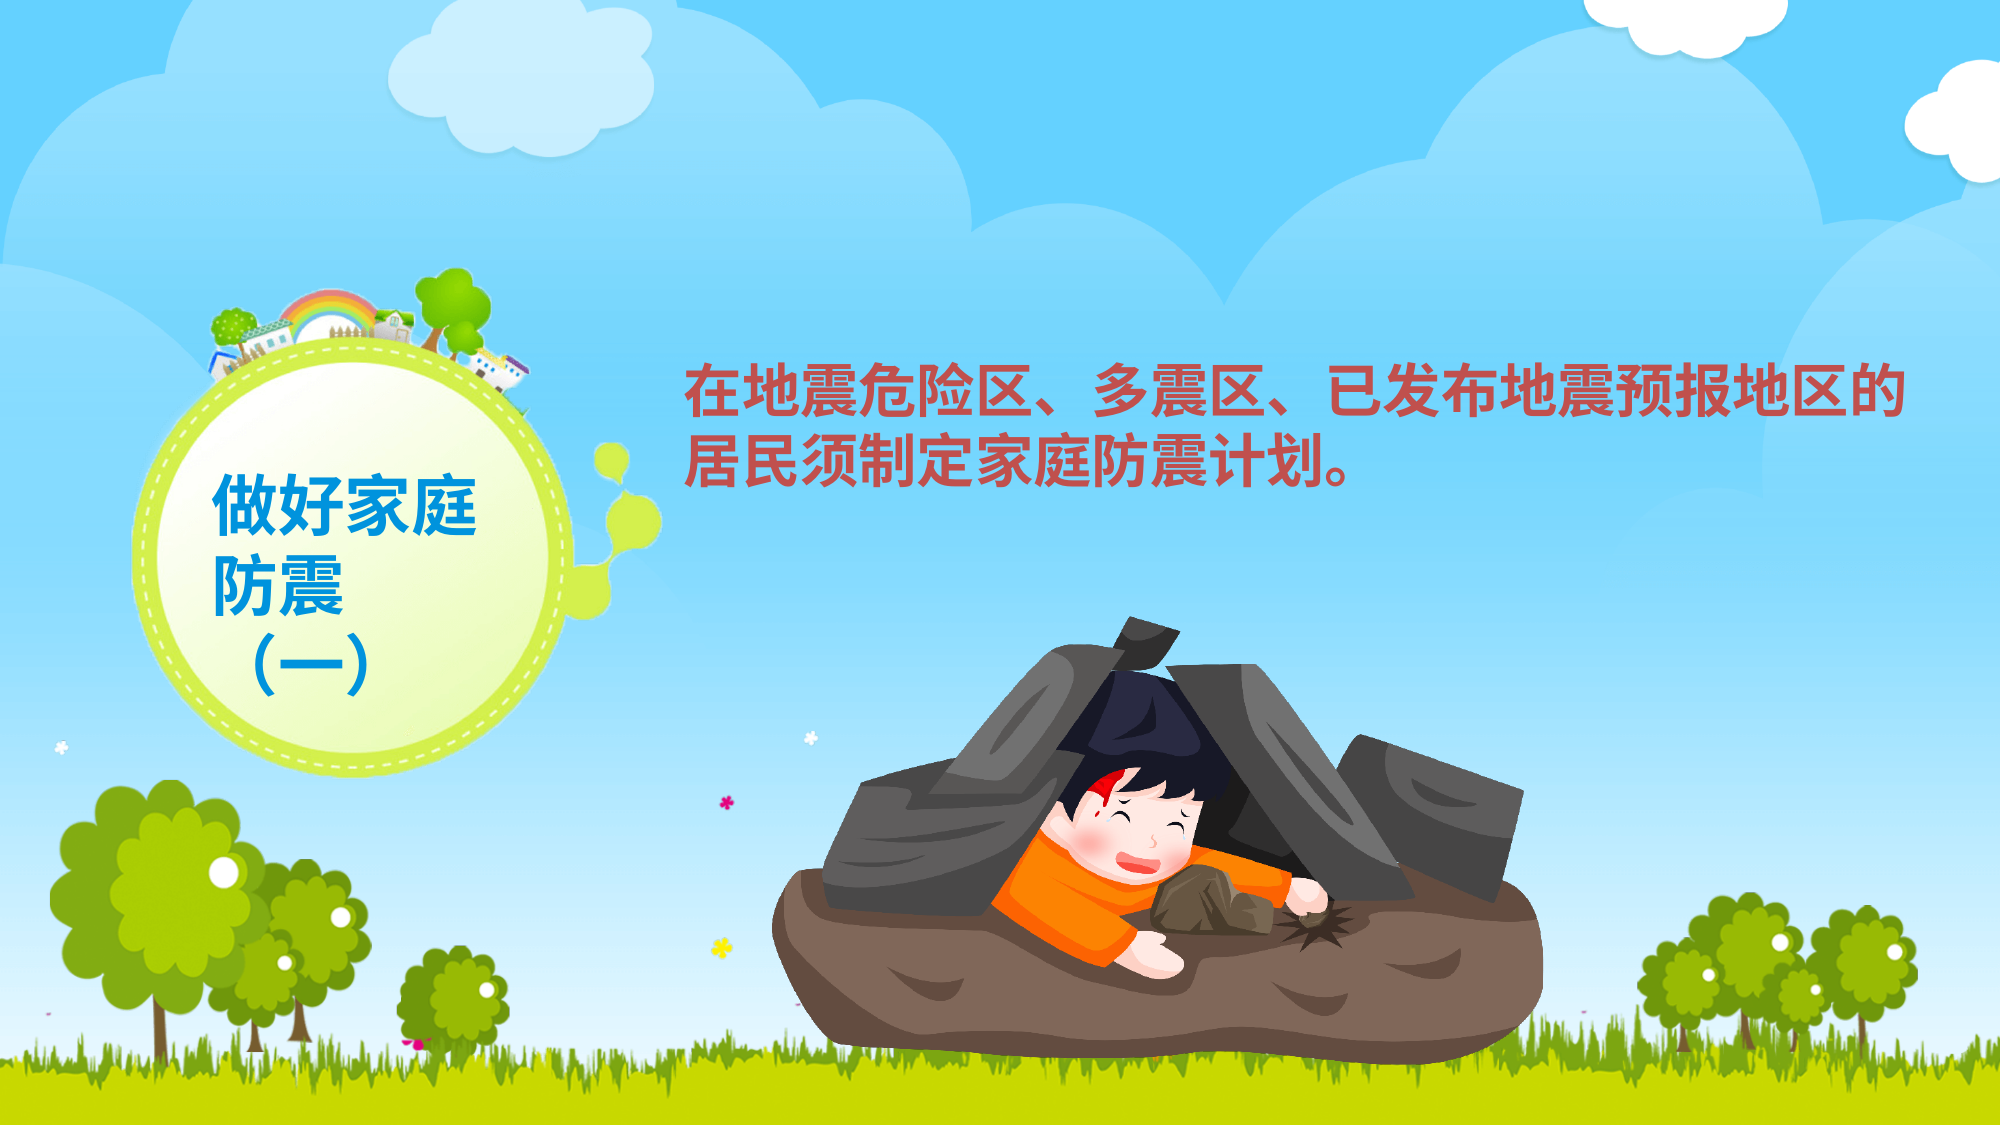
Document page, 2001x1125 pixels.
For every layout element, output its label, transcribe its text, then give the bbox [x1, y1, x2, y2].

picture [0, 0, 2000, 1125]
text_box 在地震危险区、多震区、已发布地震预报地区的居民须制定家庭防震计划。 [674, 346, 1969, 502]
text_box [125, 266, 670, 785]
